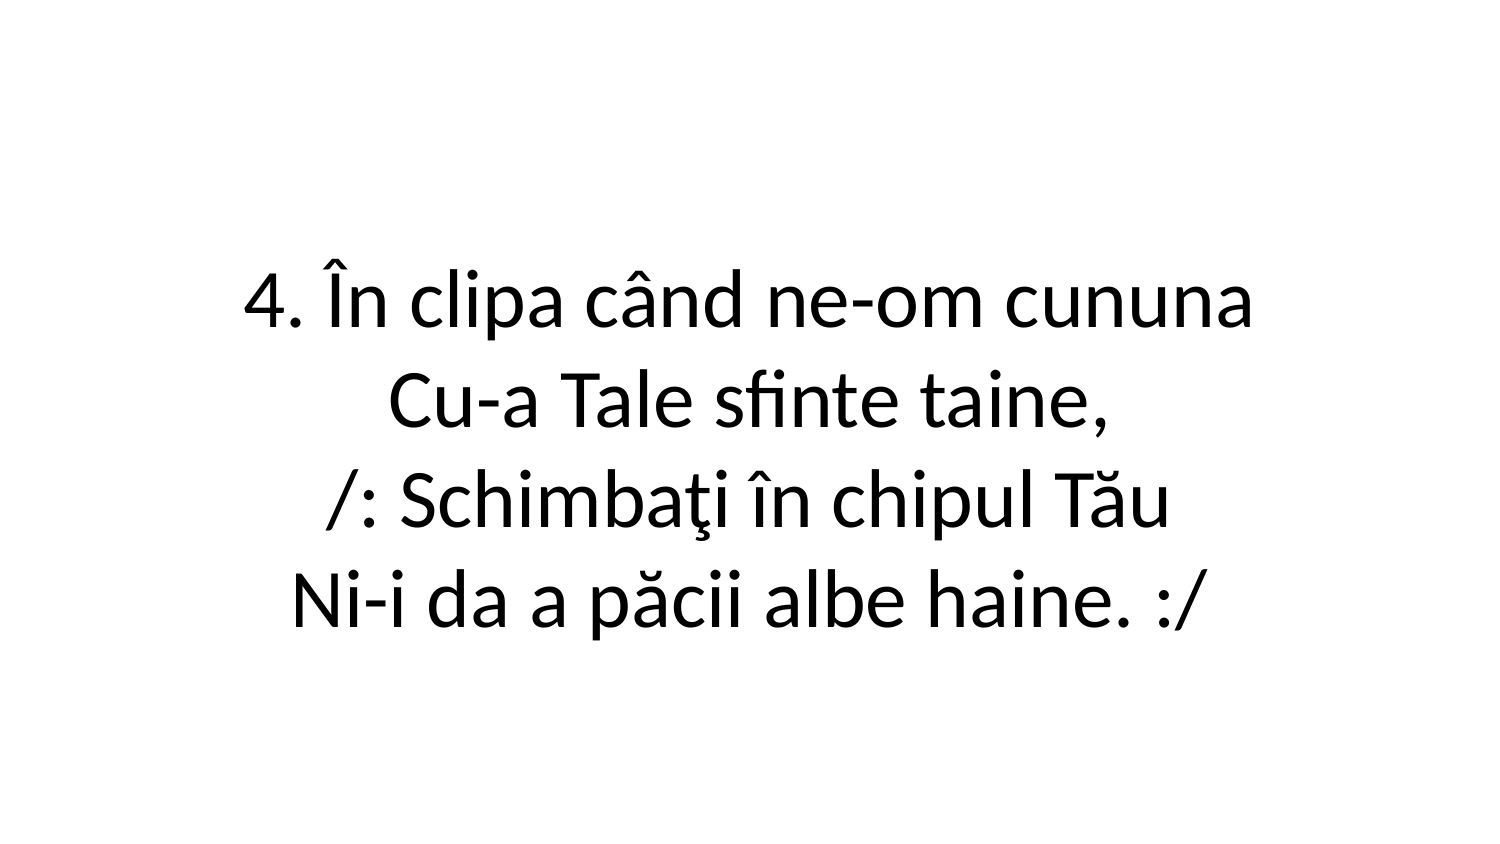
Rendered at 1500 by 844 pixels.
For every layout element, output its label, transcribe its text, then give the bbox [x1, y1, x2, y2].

text_box 4. În clipa când ne-om cununa Cu-a Tale sfinte taine, /: Schimbaţi în chipul Tău Ni-i da a păcii albe haine. :/ [228, 192, 1271, 652]
